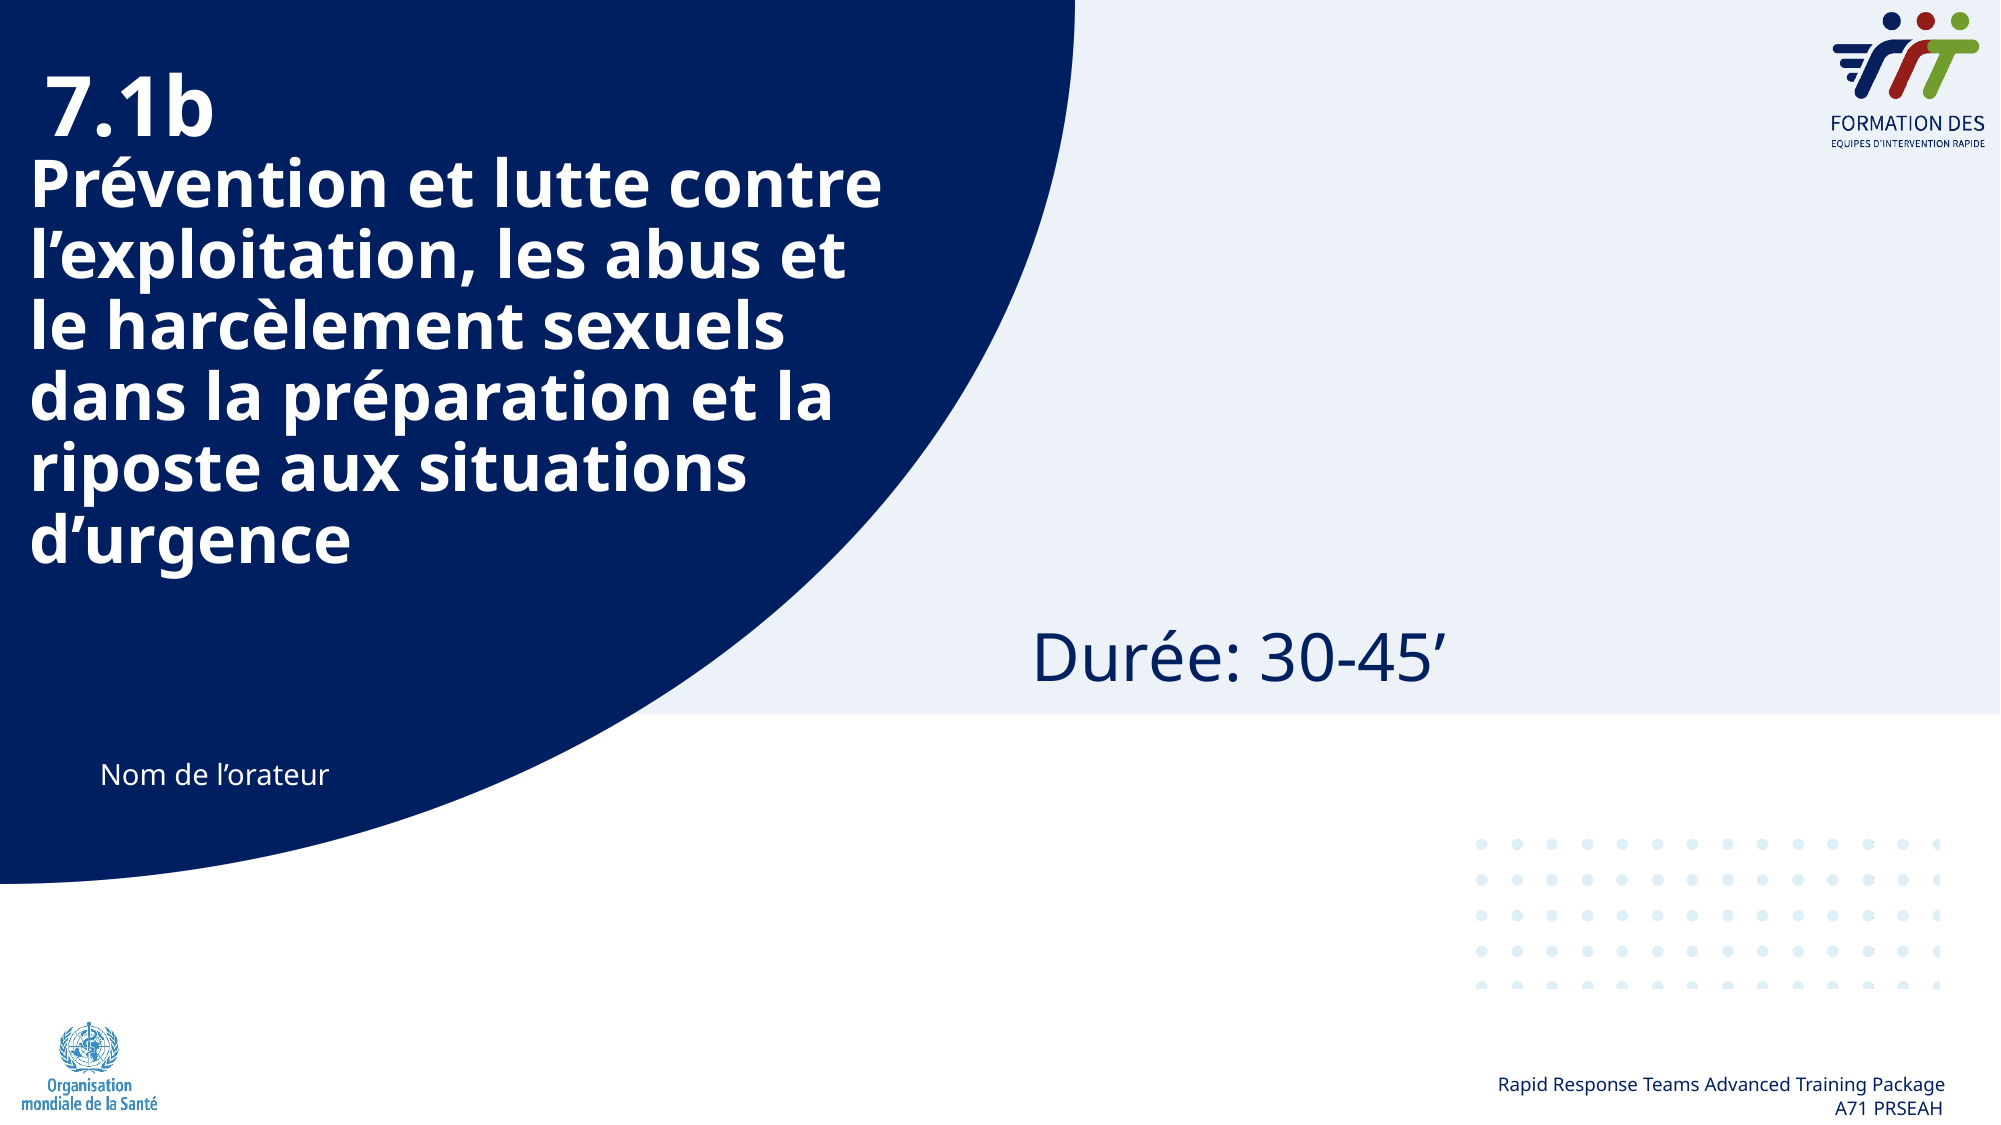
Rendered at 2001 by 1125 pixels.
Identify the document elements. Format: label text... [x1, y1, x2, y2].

text_box Durée: 30-45’ [996, 607, 1481, 703]
picture [1476, 839, 1940, 989]
picture [1831, 11, 1985, 149]
text_box Nom de l’orateur [92, 748, 476, 799]
text_box 7.1b [37, 45, 1032, 161]
picture [20, 1020, 158, 1111]
picture [0, 0, 1075, 884]
slide_number 1 [1882, 1037, 1916, 1092]
title Prévention et lutte contre l’exploitation, les abus et le harcèlement sexuels dans la préparation et la riposte aux situations d’urgence [21, 139, 894, 659]
